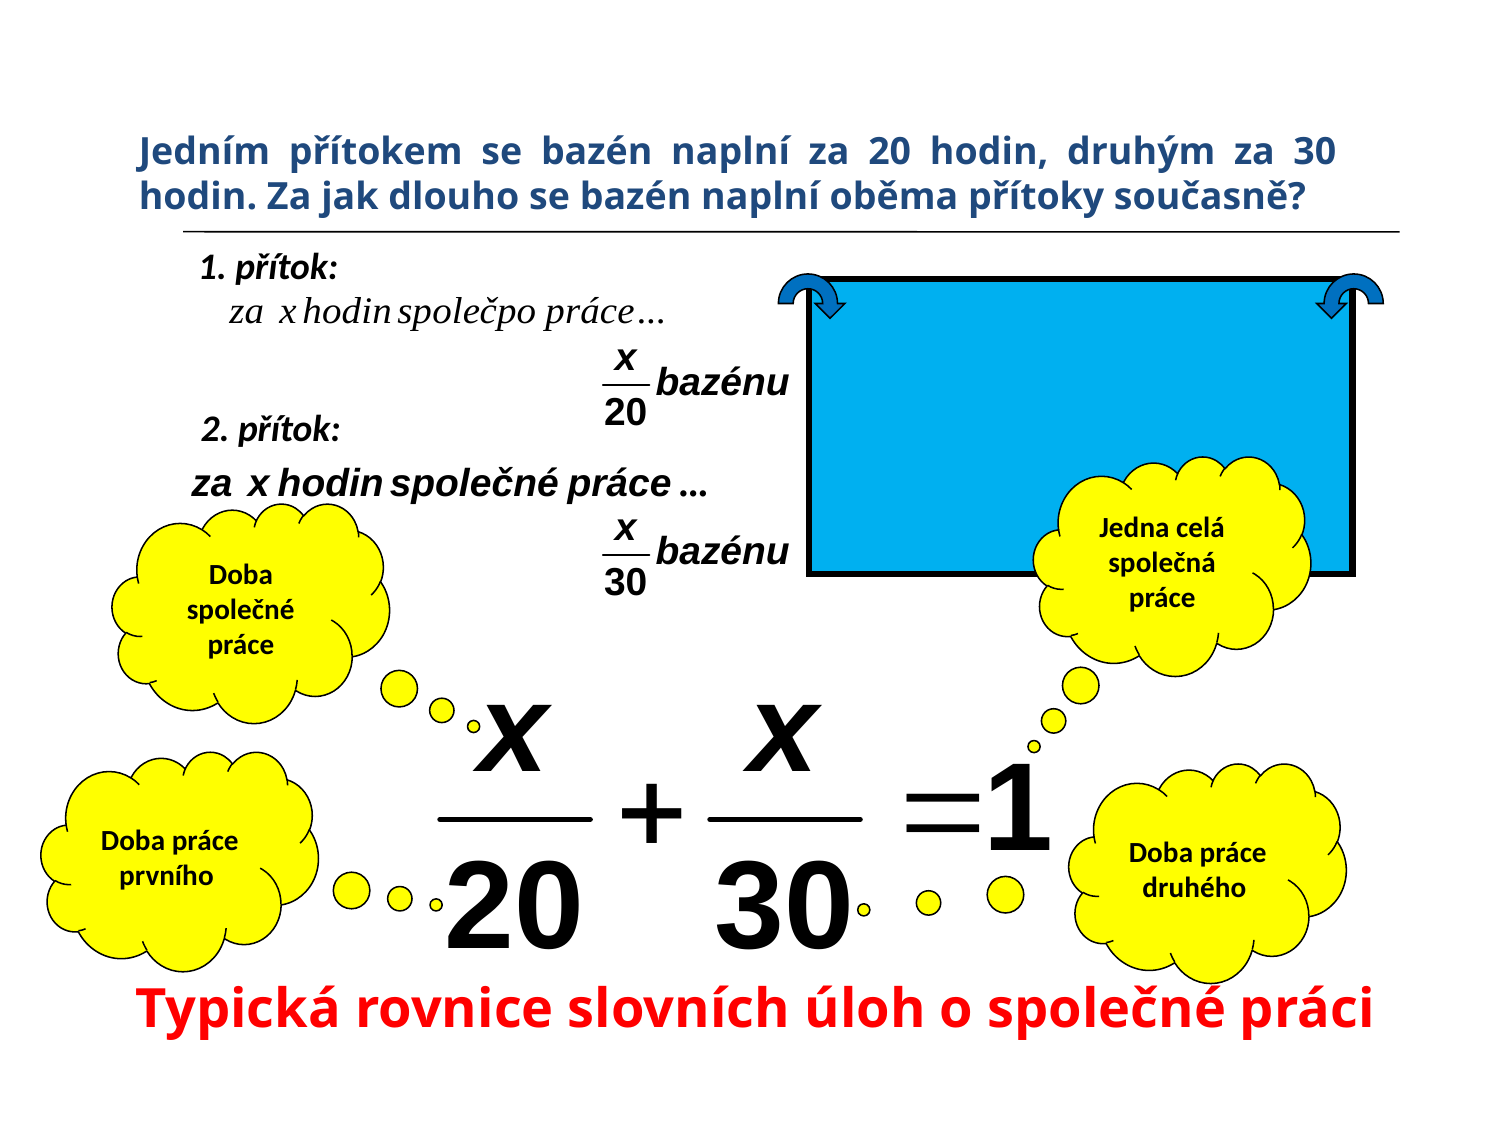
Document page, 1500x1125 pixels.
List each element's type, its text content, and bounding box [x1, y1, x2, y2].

text_box Doba společné práce [380, 670, 413, 707]
text_box Jedním přítokem se bazén naplní za 20 hodin, druhým za 30 hodin. Za jak dlouho se bazén naplní oběma přítoky současně? [123, 78, 1353, 265]
text_box 2. přítok: [185, 396, 356, 457]
text_box Doba práce prvního [333, 872, 370, 909]
text_box [809, 278, 1353, 575]
text_box Jedna celá společná práce [1033, 456, 1311, 677]
text_box [1316, 273, 1384, 319]
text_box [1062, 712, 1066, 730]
text_box Typická rovnice slovních úloh o společné práci [64, 952, 1447, 1059]
text_box Doba práce prvního [387, 886, 413, 911]
text_box 1. přítok: [183, 234, 354, 295]
text_box Doba práce druhého [1068, 763, 1347, 984]
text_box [418, 652, 1058, 977]
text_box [596, 332, 798, 434]
text_box [778, 273, 845, 319]
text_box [596, 503, 798, 605]
text_box Doba společné práce [111, 522, 390, 724]
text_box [221, 289, 671, 340]
text_box Jedna celá společná práce [1062, 667, 1100, 704]
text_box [185, 460, 716, 513]
text_box Doba práce prvního [40, 752, 319, 972]
